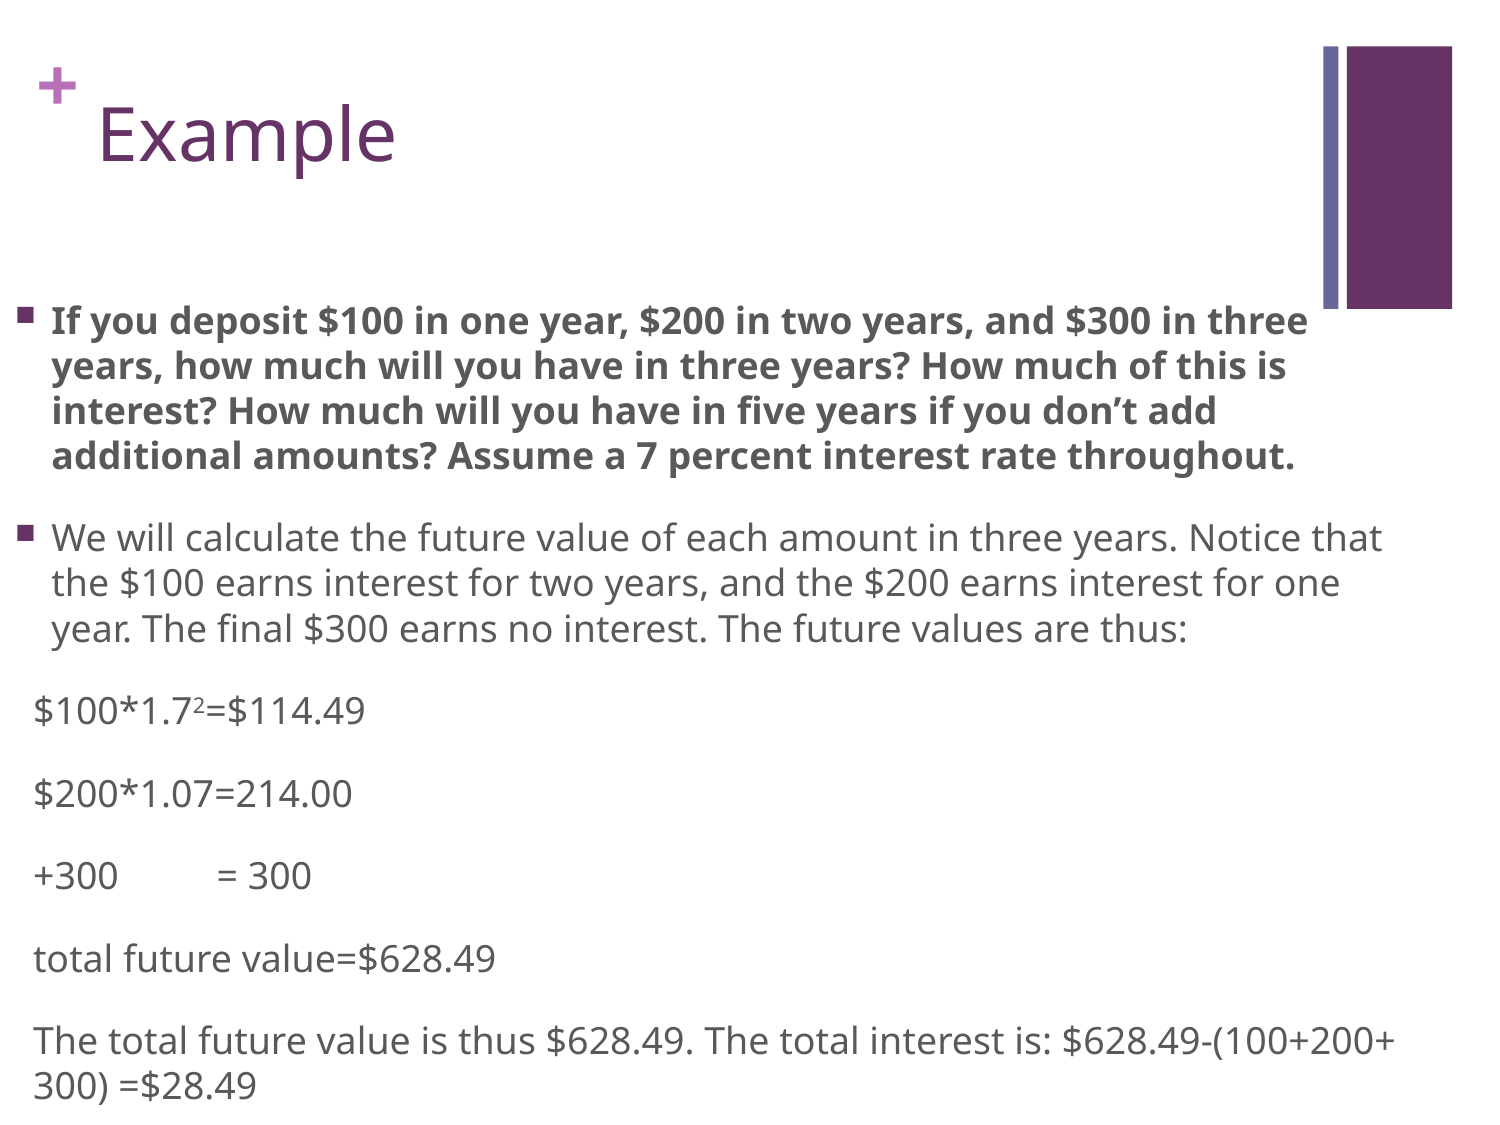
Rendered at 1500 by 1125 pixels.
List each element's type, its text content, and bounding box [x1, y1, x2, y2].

list If you deposit $100 in one year, $200 in two years, and $300 in three years, how much will you have in three years? How much of this is interest? How much will you have in five years if you don’t add additional amounts? Assume a 7 percent interest rate throughout. We will calculate the future value of each amount in three years. Notice that the $100 earns interest for two years, and the $200 earns interest for one year. The final $300 earns no interest. The future values are thus: $100*1.72=$114.49 $200*1.07=214.00 +300 = 300 total future value=$628.49 The total future value is thus $628.49. The total interest is: $628.49-(100+200+ 300) =$28.49 [0, 289, 1435, 1125]
title Example [81, 79, 1322, 263]
